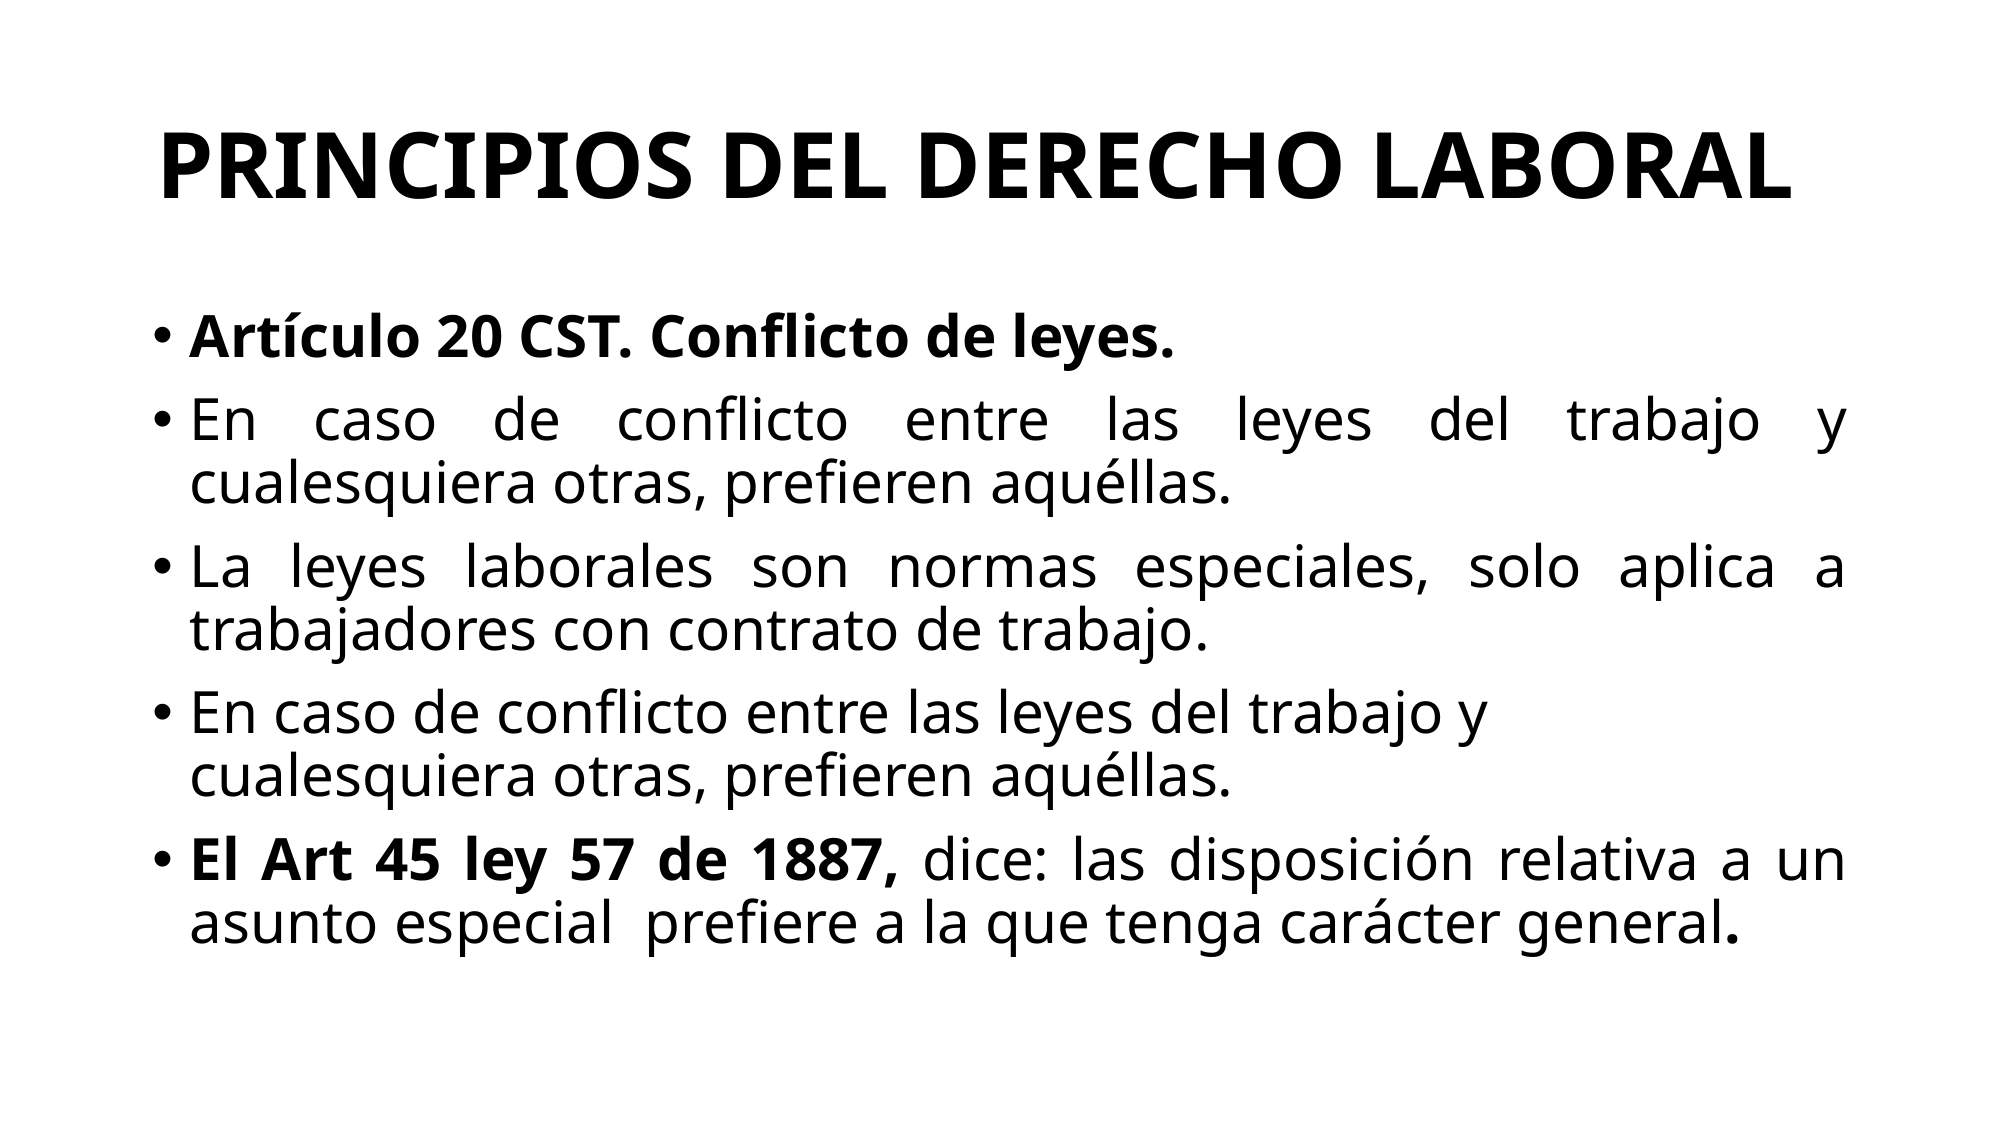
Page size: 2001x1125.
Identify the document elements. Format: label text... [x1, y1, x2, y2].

title PRINCIPIOS DEL DERECHO LABORAL [137, 59, 1863, 278]
list Artículo 20 CST. Conflicto de leyes. En caso de conflicto entre las leyes del trabajo y cualesquiera otras, prefieren aquéllas. La leyes laborales son normas especiales, solo aplica a trabajadores con contrato de trabajo. En caso de conflicto entre las leyes del trabajo y cualesquiera otras, prefieren aquéllas. El Art 45 ley 57 de 1887, dice: las disposición relativa a un asunto especial prefiere a la que tenga carácter general. [137, 299, 1863, 1014]
